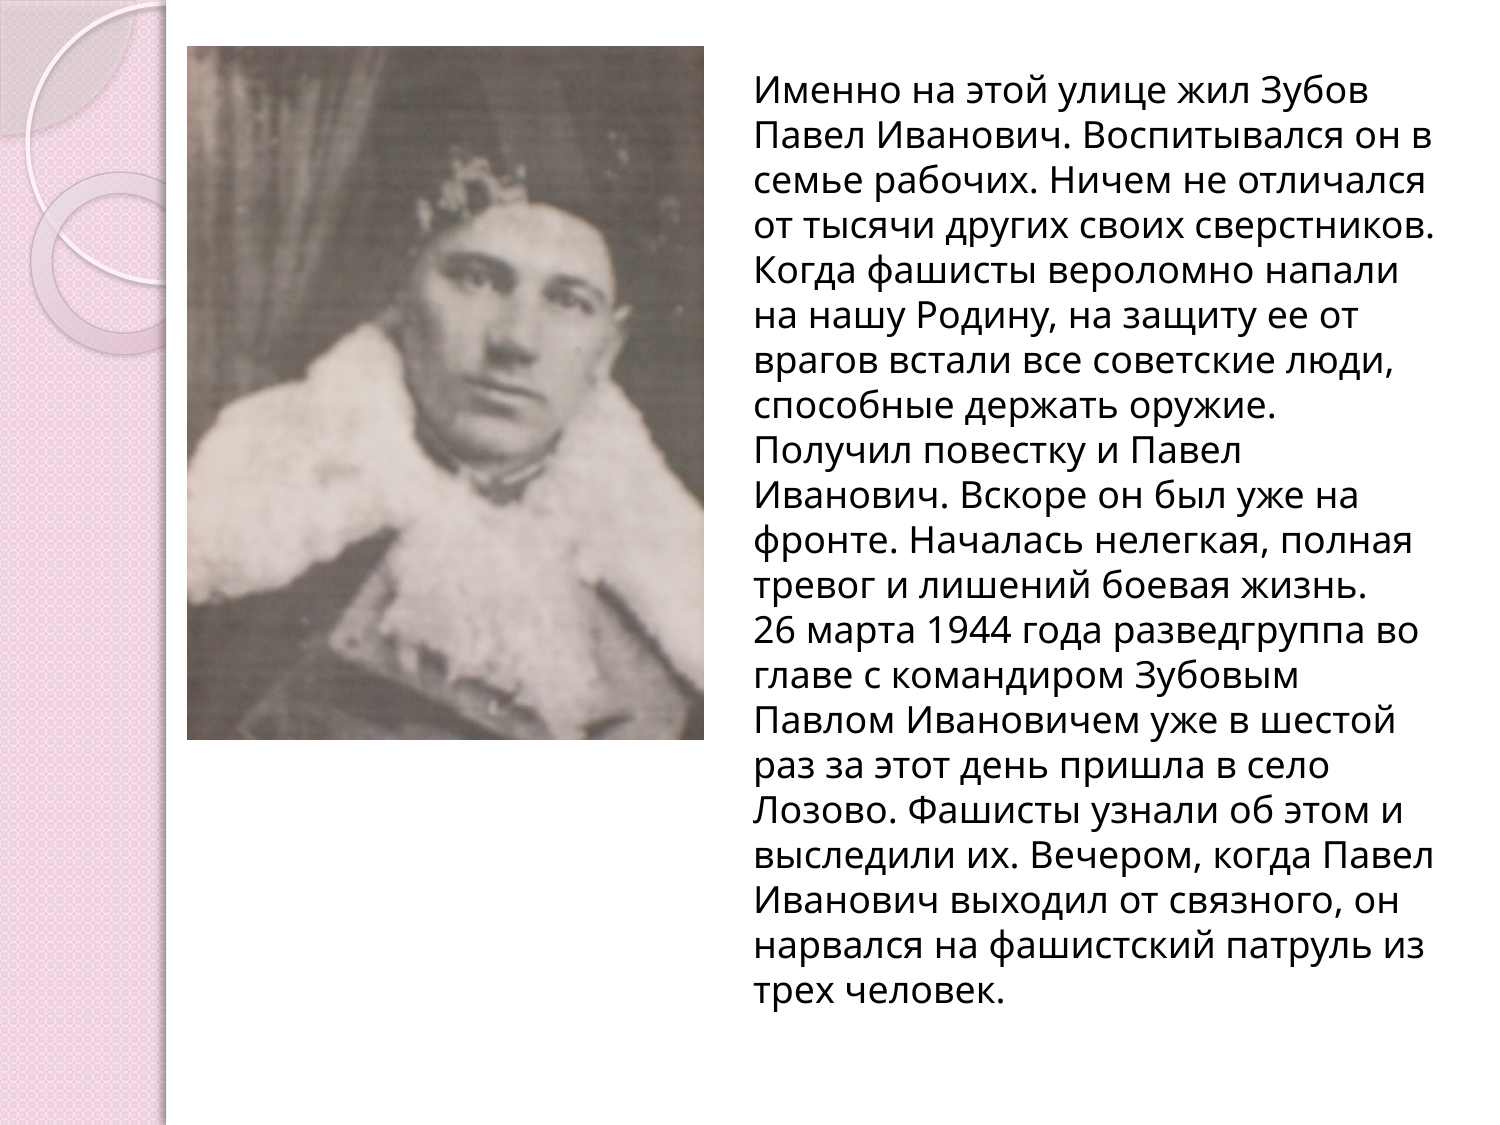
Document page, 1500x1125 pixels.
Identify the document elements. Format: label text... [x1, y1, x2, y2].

text_box Именно на этой улице жил Зубов Павел Иванович. Воспитывался он в семье рабочих. Ничем не отличался от тысячи других своих сверстников. Когда фашисты вероломно напали на нашу Родину, на защиту ее от врагов встали все советские люди, способные держать оружие. Получил повестку и Павел Иванович. Вскоре он был уже на фронте. Началась нелегкая, полная тревог и лишений боевая жизнь. 26 марта 1944 года разведгруппа во главе с командиром Зубовым Павлом Ивановичем уже в шестой раз за этот день пришла в село Лозово. Фашисты узнали об этом и выследили их. Вечером, когда Павел Иванович выходил от связного, он нарвался на фашистский патруль из трех человек. [738, 58, 1454, 1064]
picture [187, 46, 705, 740]
